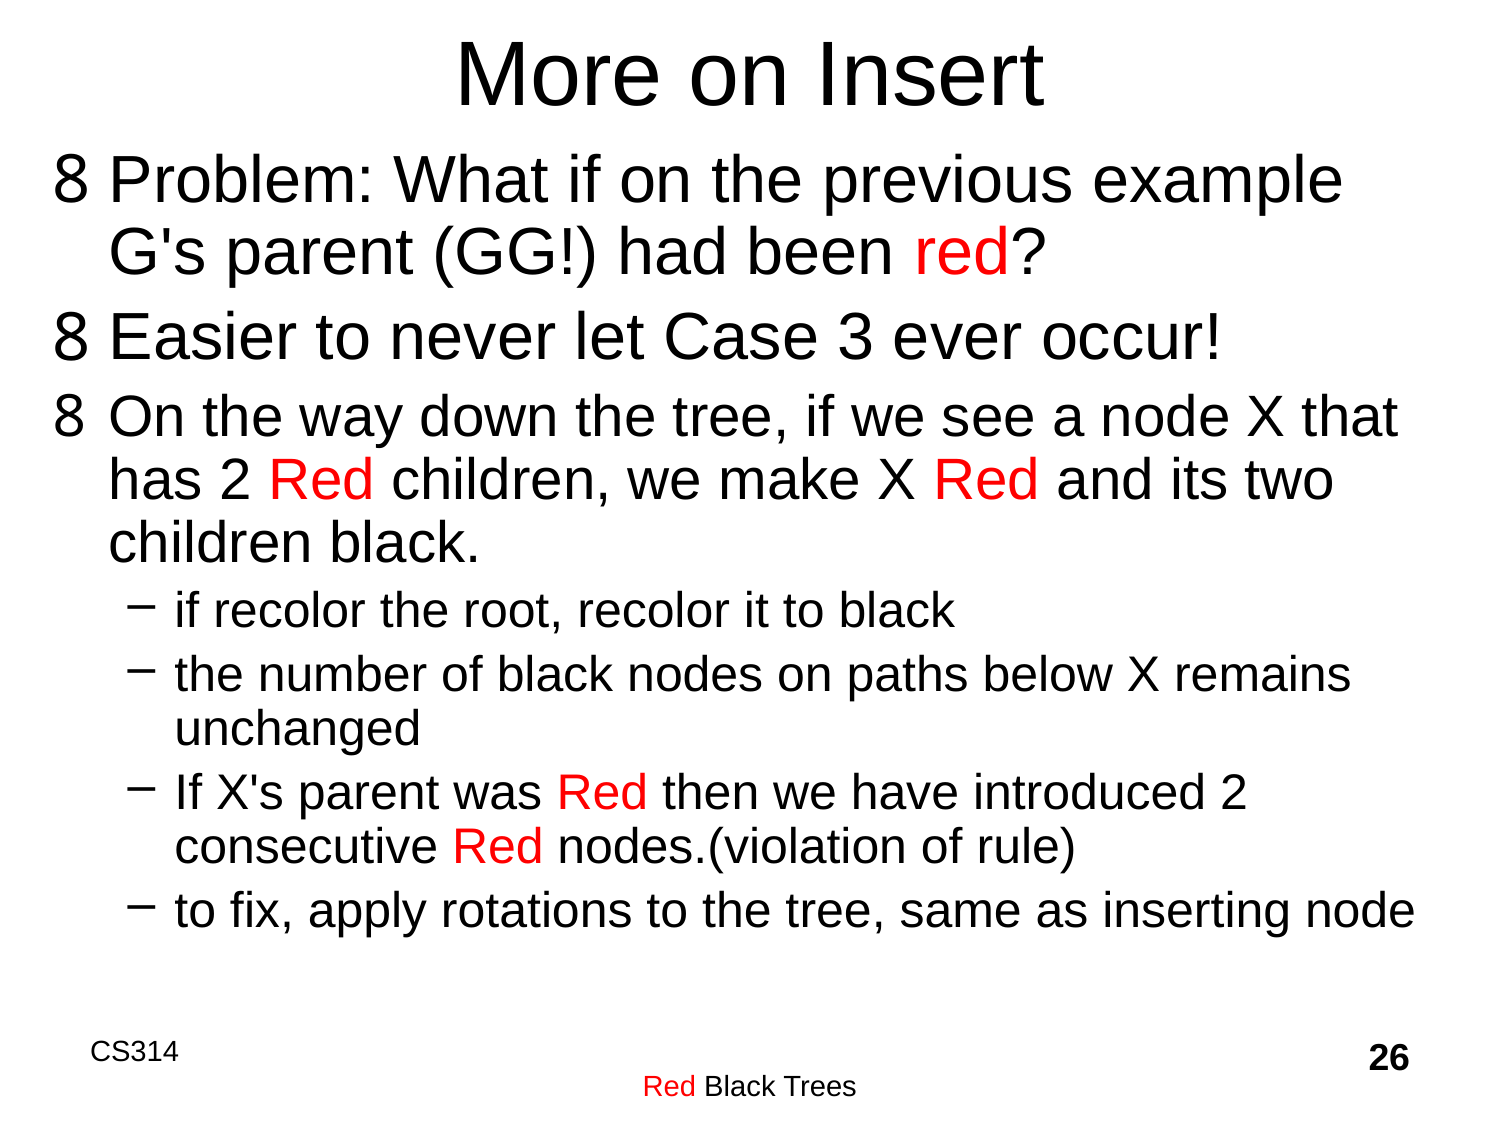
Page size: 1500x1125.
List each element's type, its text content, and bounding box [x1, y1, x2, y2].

slide_number CS314 [74, 1038, 451, 1101]
list Problem: What if on the previous example G's parent (GG!) had been red? Easier to never let Case 3 ever occur! On the way down the tree, if we see a node X that has 2 Red children, we make X Red and its two children black. if recolor the root, recolor it to black the number of black nodes on paths below X remains unchanged If X's parent was Red then we have introduced 2 consecutive Red nodes.(violation of rule) to fix, apply rotations to the tree, same as inserting node [37, 137, 1463, 1038]
footer Red Black Trees [462, 1038, 1038, 1101]
title More on Insert [112, 0, 1388, 137]
slide_number 26 [1112, 1038, 1426, 1101]
